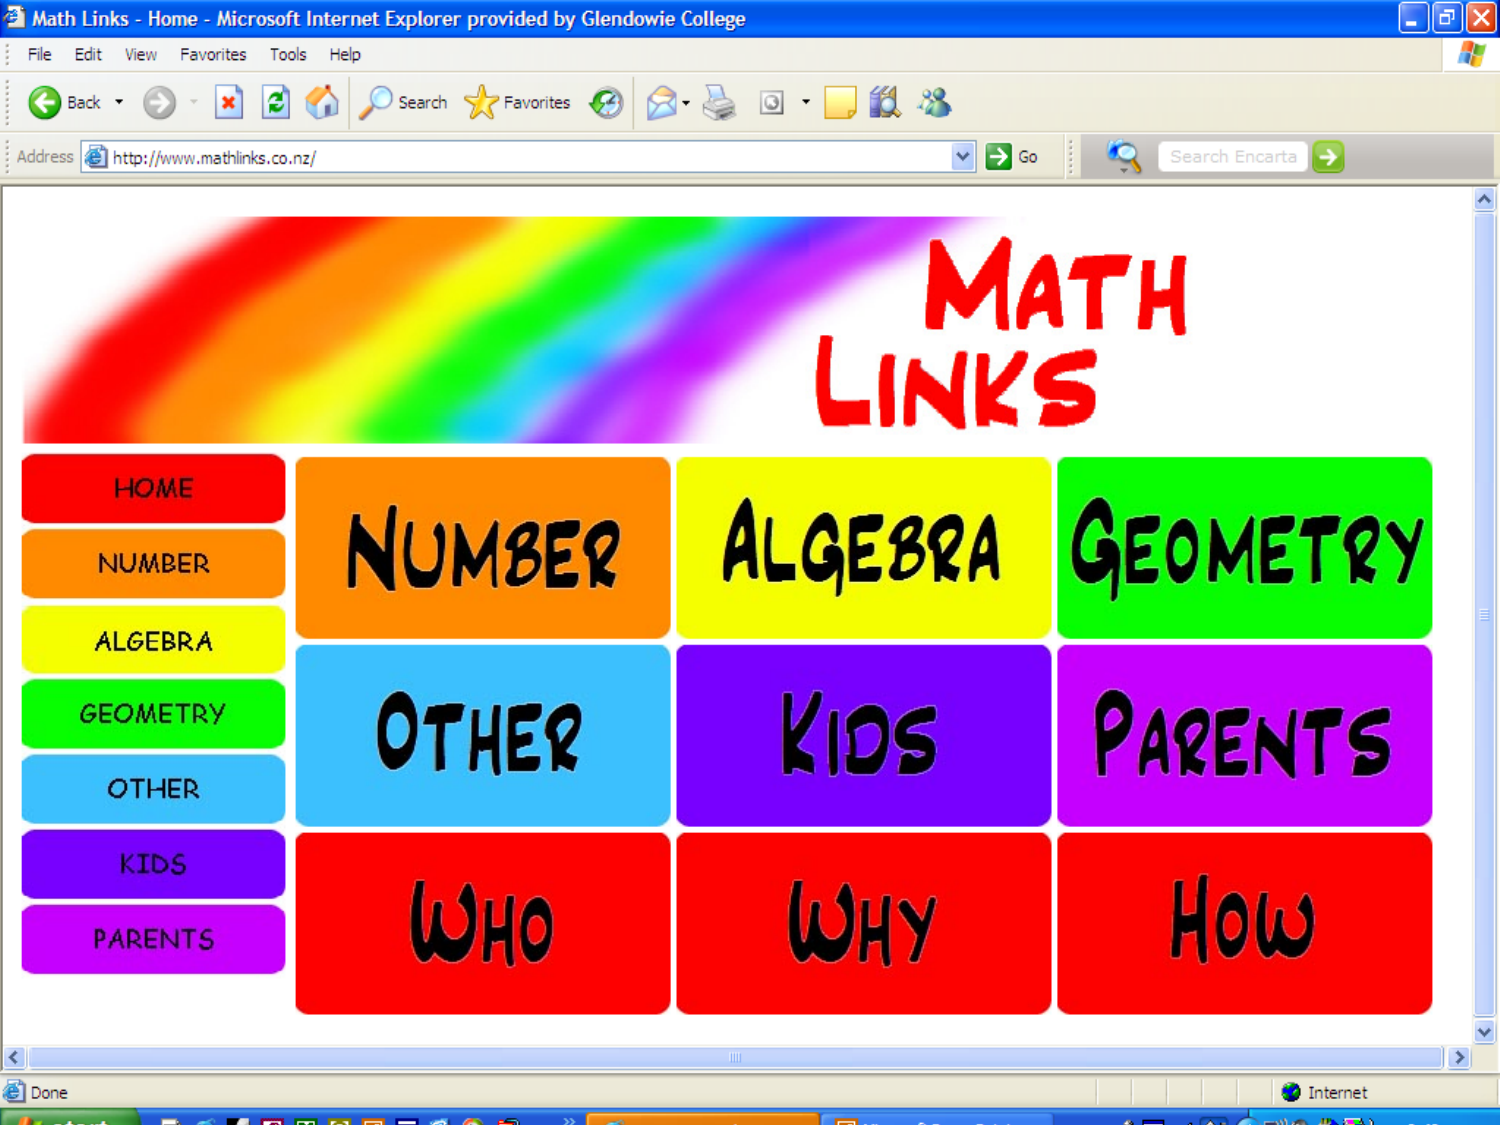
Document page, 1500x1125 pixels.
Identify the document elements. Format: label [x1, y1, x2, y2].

list [0, 0, 1500, 1125]
